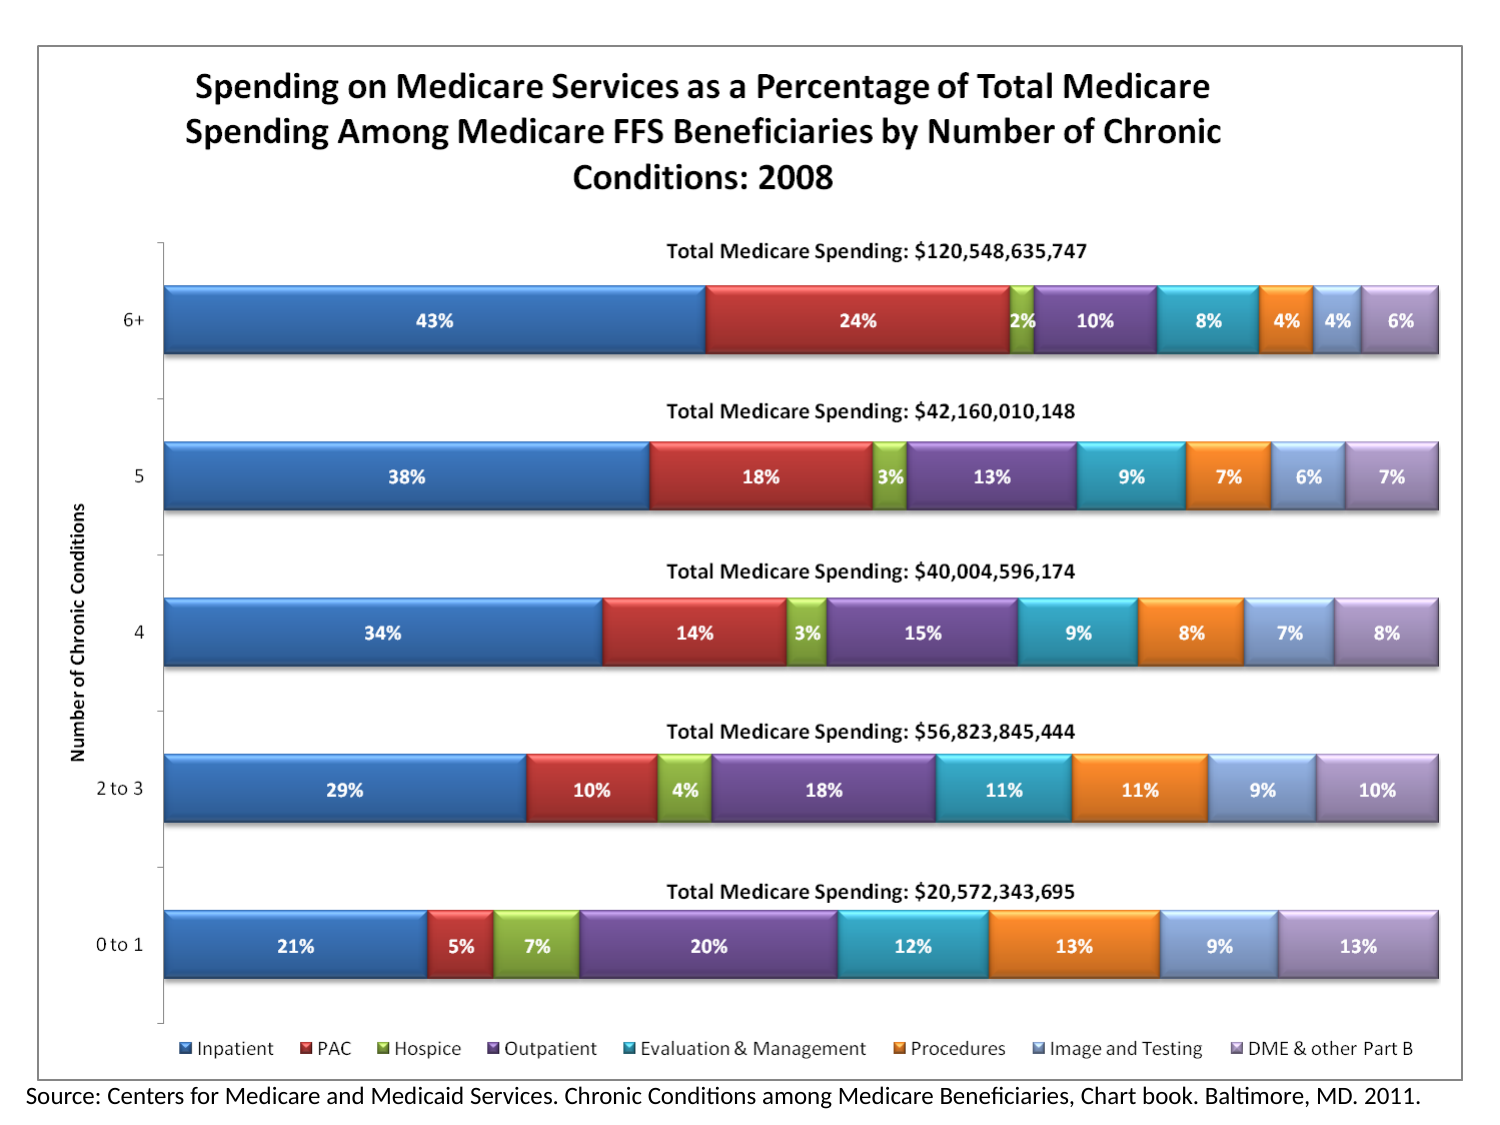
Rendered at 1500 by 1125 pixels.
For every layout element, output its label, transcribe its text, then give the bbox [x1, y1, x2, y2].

picture [36, 44, 1464, 1082]
text_box Source: Centers for Medicare and Medicaid Services. Chronic Conditions among Medicare Beneficiaries, Chart book. Baltimore, MD. 2011. [0, 1065, 1450, 1125]
